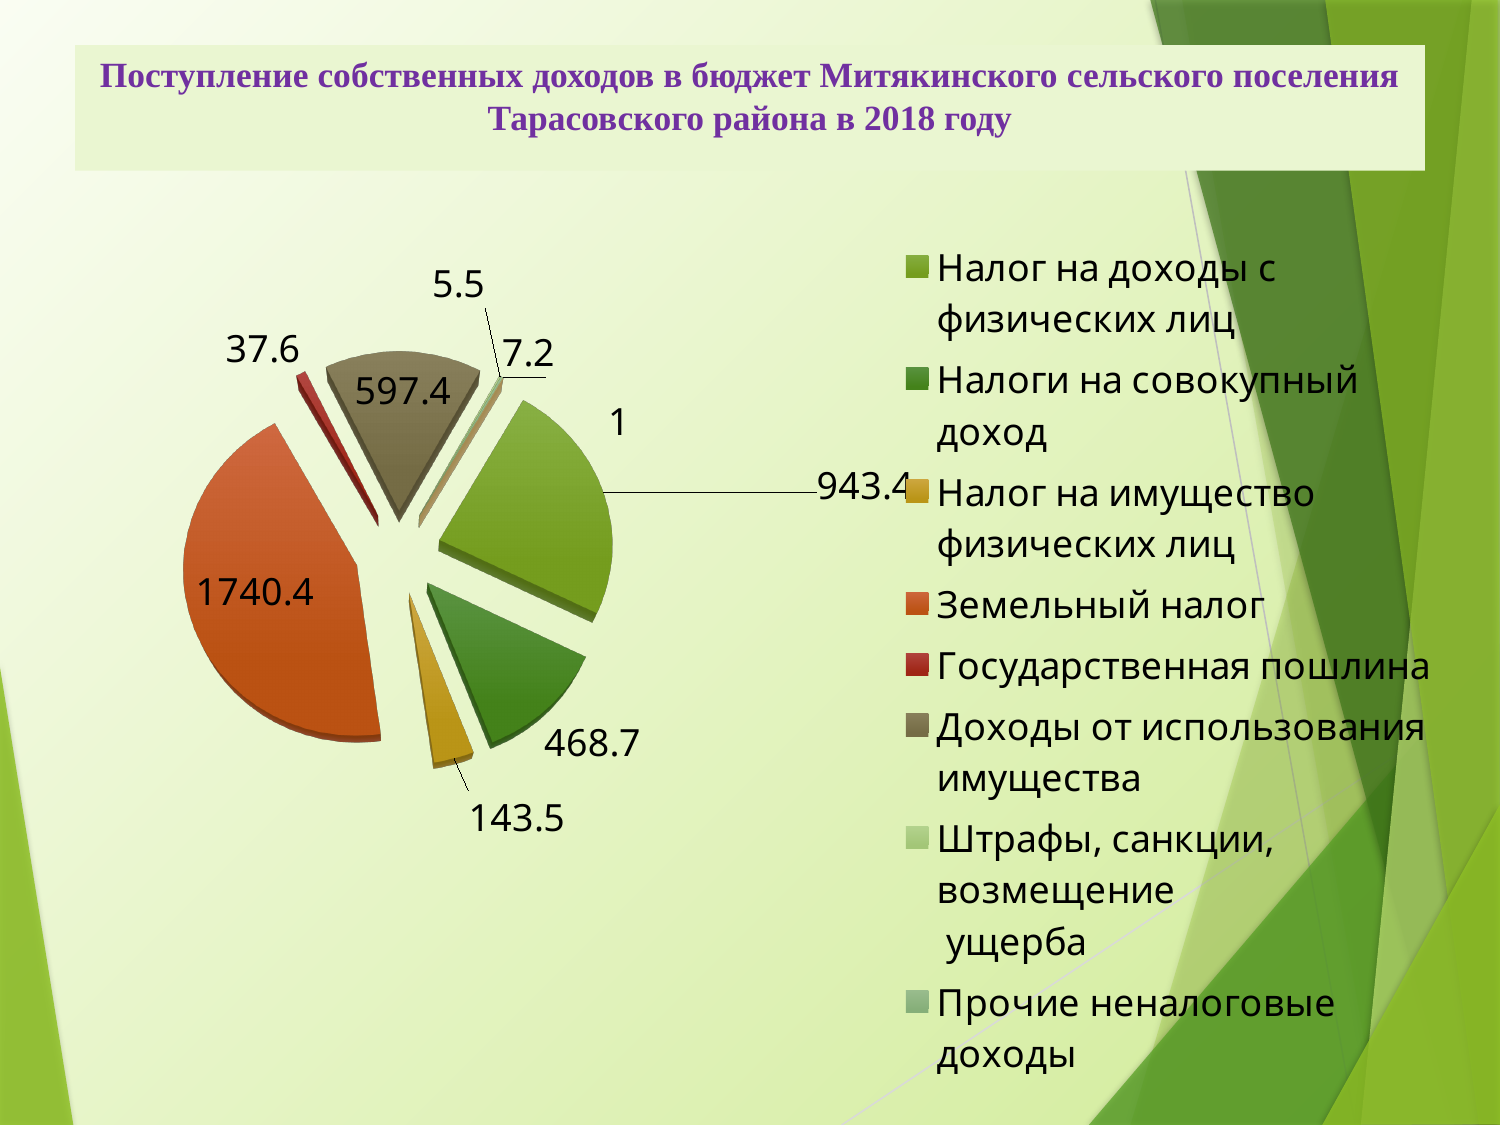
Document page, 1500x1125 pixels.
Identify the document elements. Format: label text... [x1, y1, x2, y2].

title Поступление собственных доходов в бюджет Митякинского сельского поселения Тарасовского района в 2018 году [75, 45, 1425, 171]
chart [75, 227, 1457, 1089]
